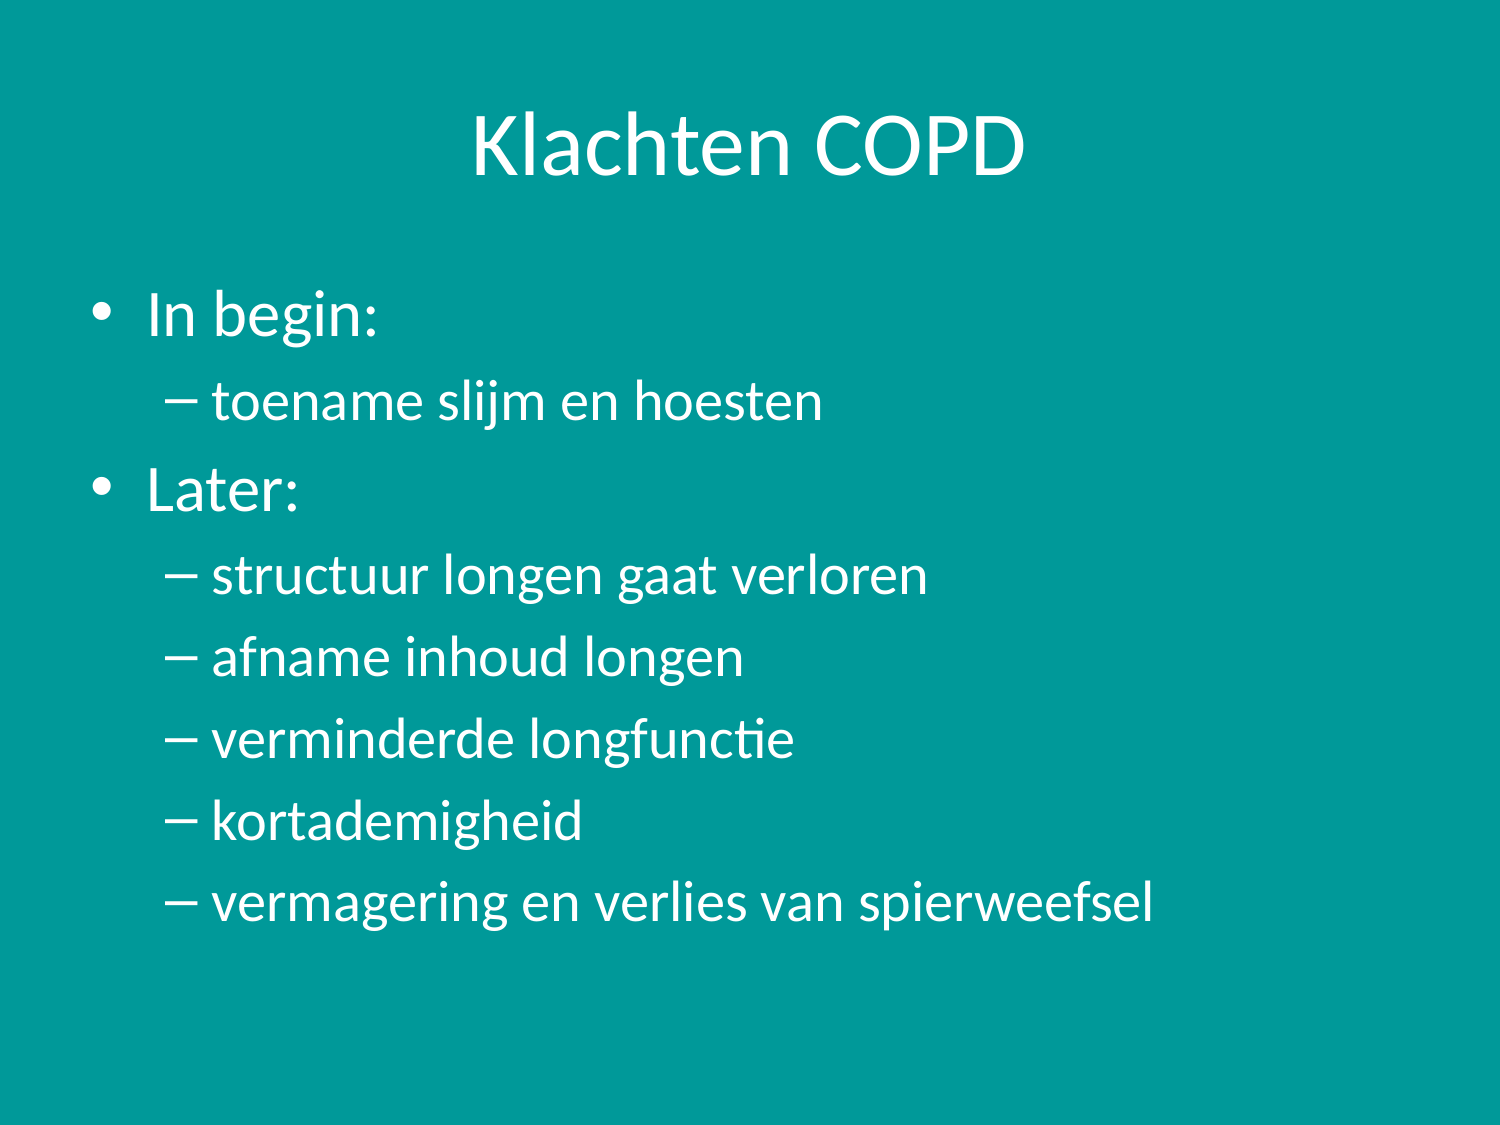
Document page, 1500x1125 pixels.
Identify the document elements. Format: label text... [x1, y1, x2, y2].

list In begin: toename slijm en hoesten Later: structuur longen gaat verloren afname inhoud longen verminderde longfunctie kortademigheid vermagering en verlies van spierweefsel [75, 262, 1425, 1005]
title Klachten COPD [75, 45, 1425, 233]
